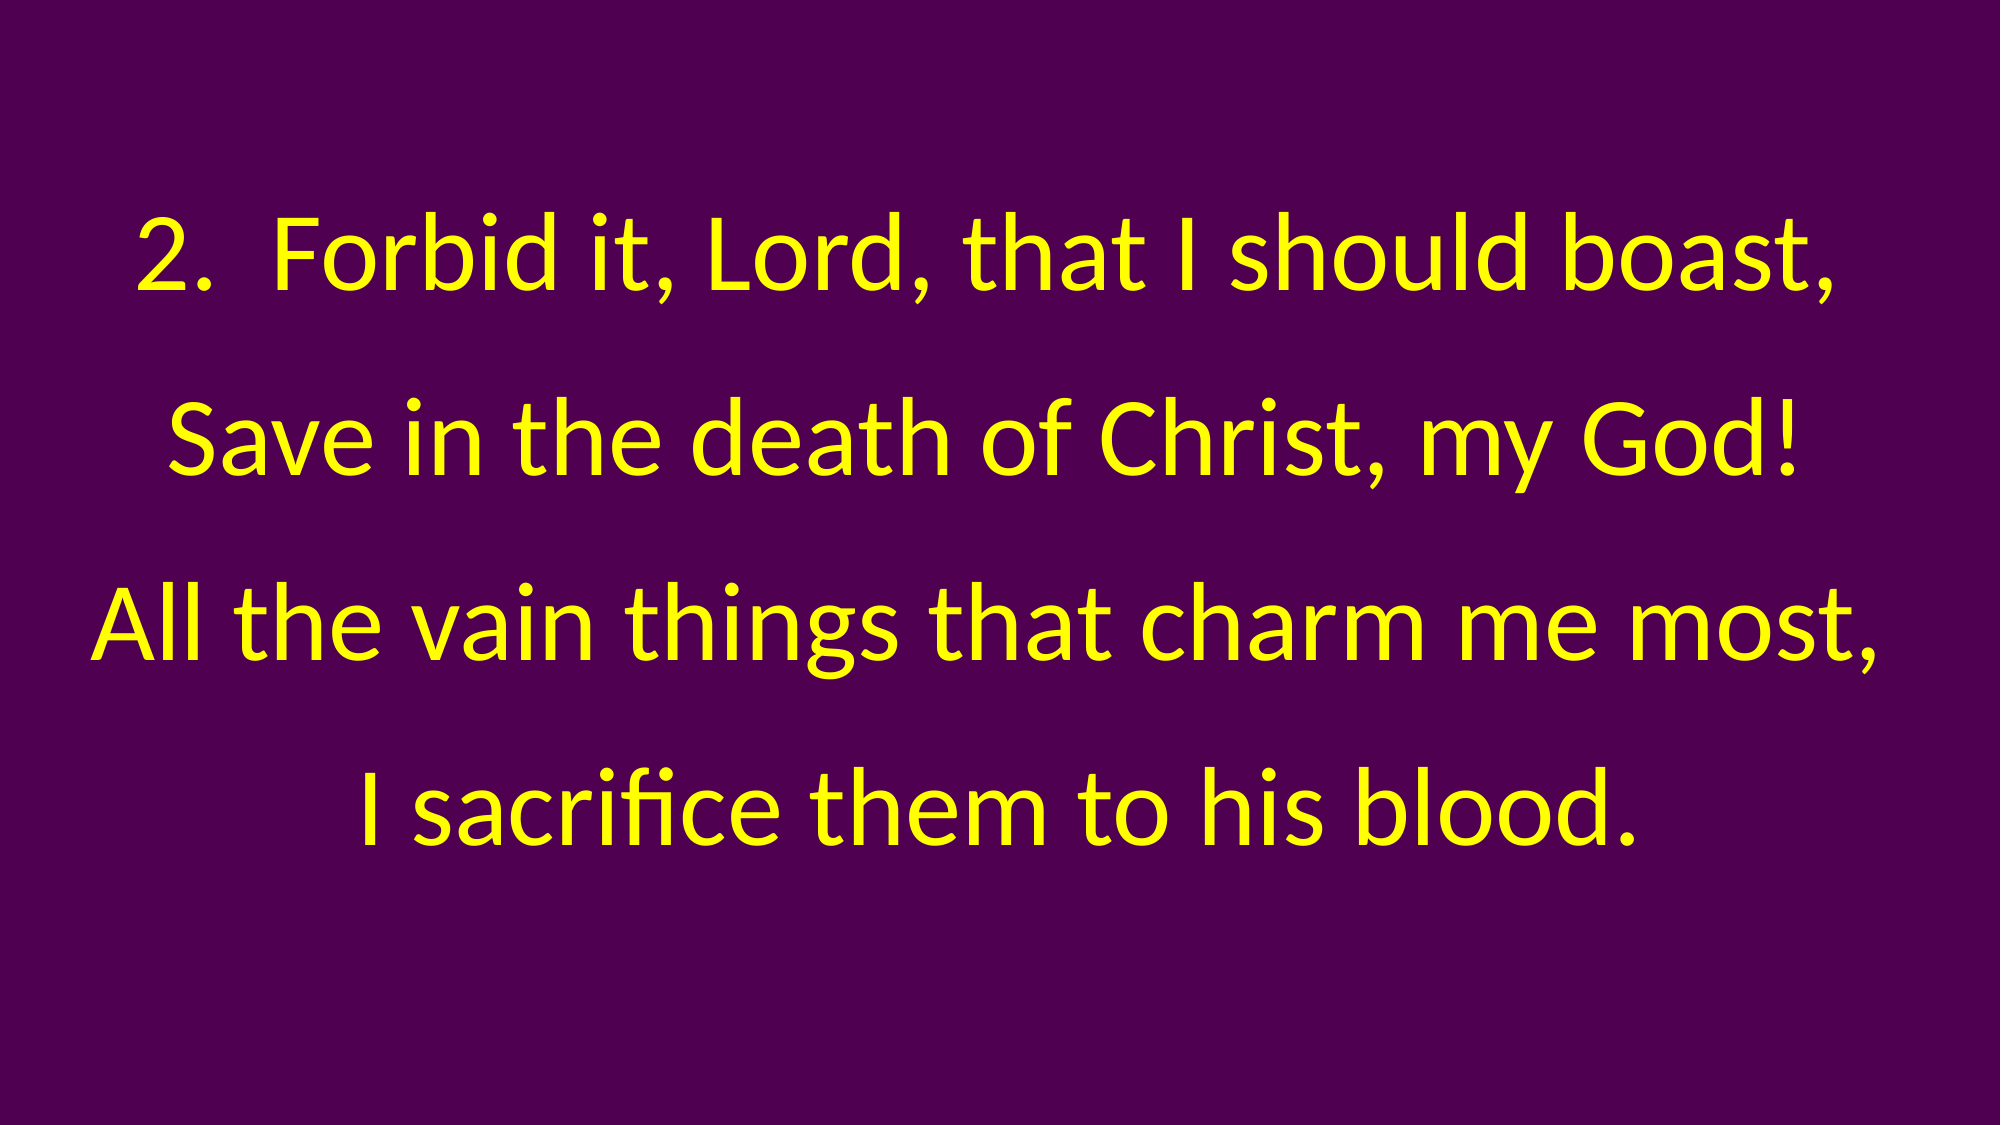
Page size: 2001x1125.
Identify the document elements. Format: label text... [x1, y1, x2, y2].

text_box 2. Forbid it, Lord, that I should boast, Save in the death of Christ, my God! All the vain things that charm me most, I sacrifice them to his blood. [0, 170, 2000, 876]
